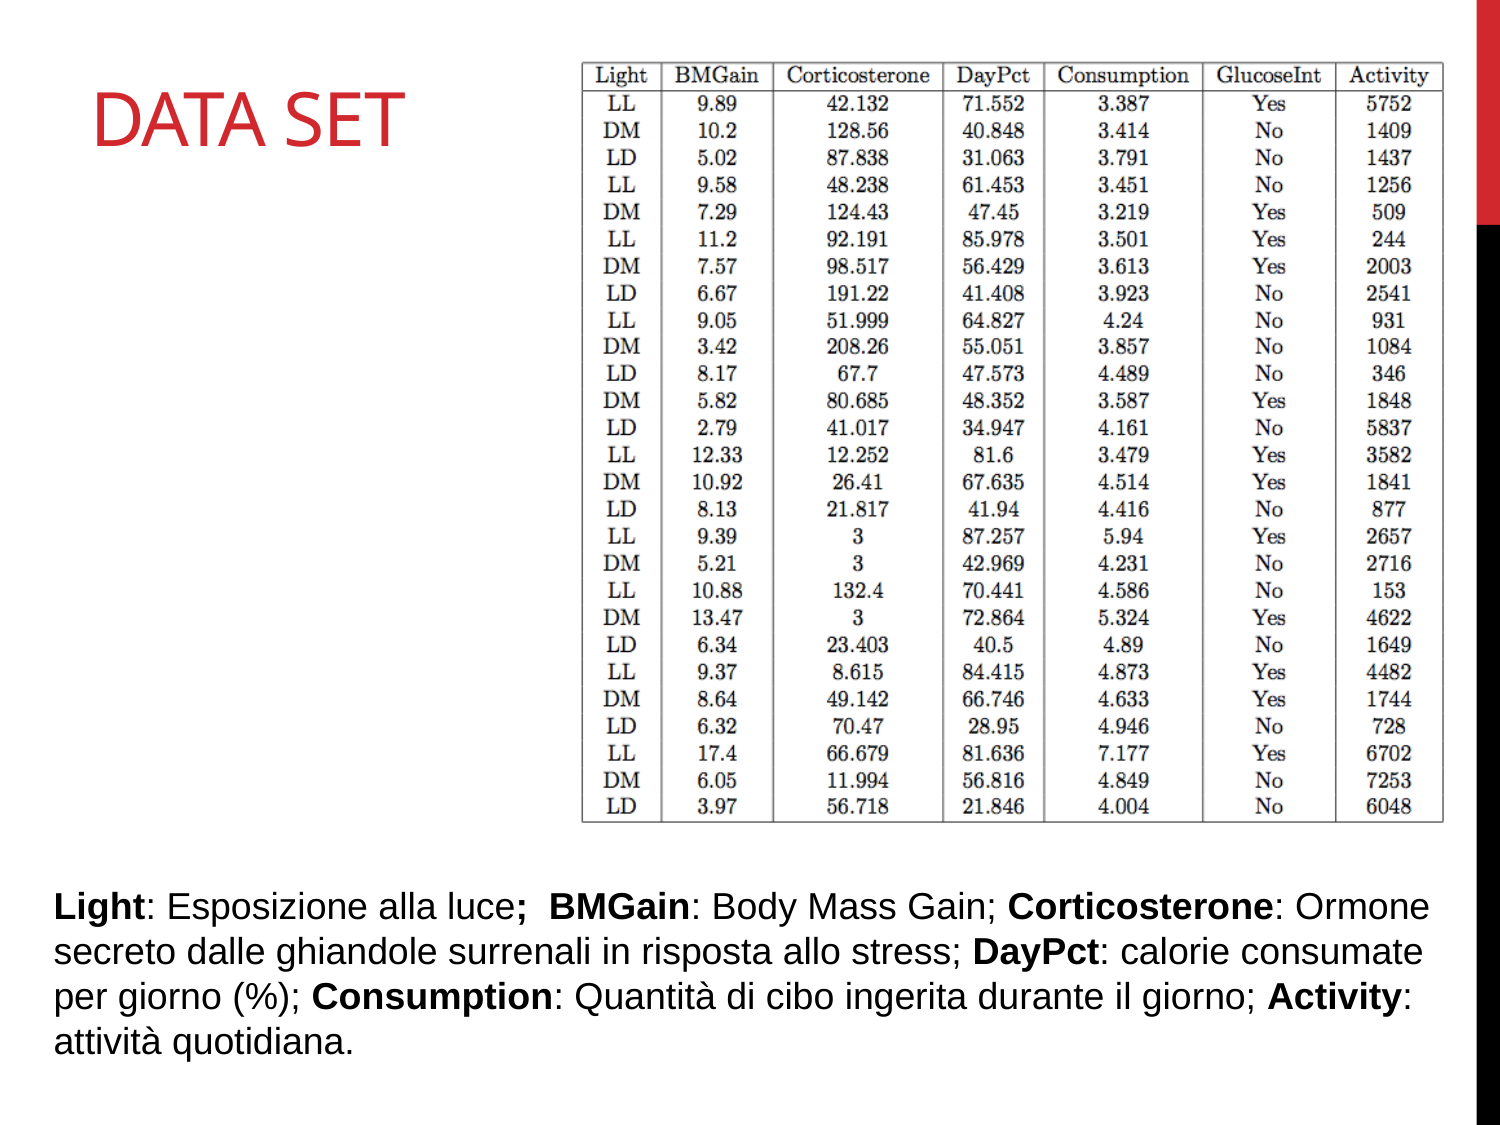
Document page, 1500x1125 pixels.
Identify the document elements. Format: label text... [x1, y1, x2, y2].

picture [573, 57, 1449, 829]
text_box Light: Esposizione alla luce; BMGain: Body Mass Gain; Corticosterone: Ormone secreto dalle ghiandole surrenali in risposta allo stress; DayPct: calorie consumate per giorno (%); Consumption: Quantità di cibo ingerita durante il giorno; Activity: attività quotidiana. [38, 874, 1449, 1070]
title Data set [75, 66, 572, 170]
